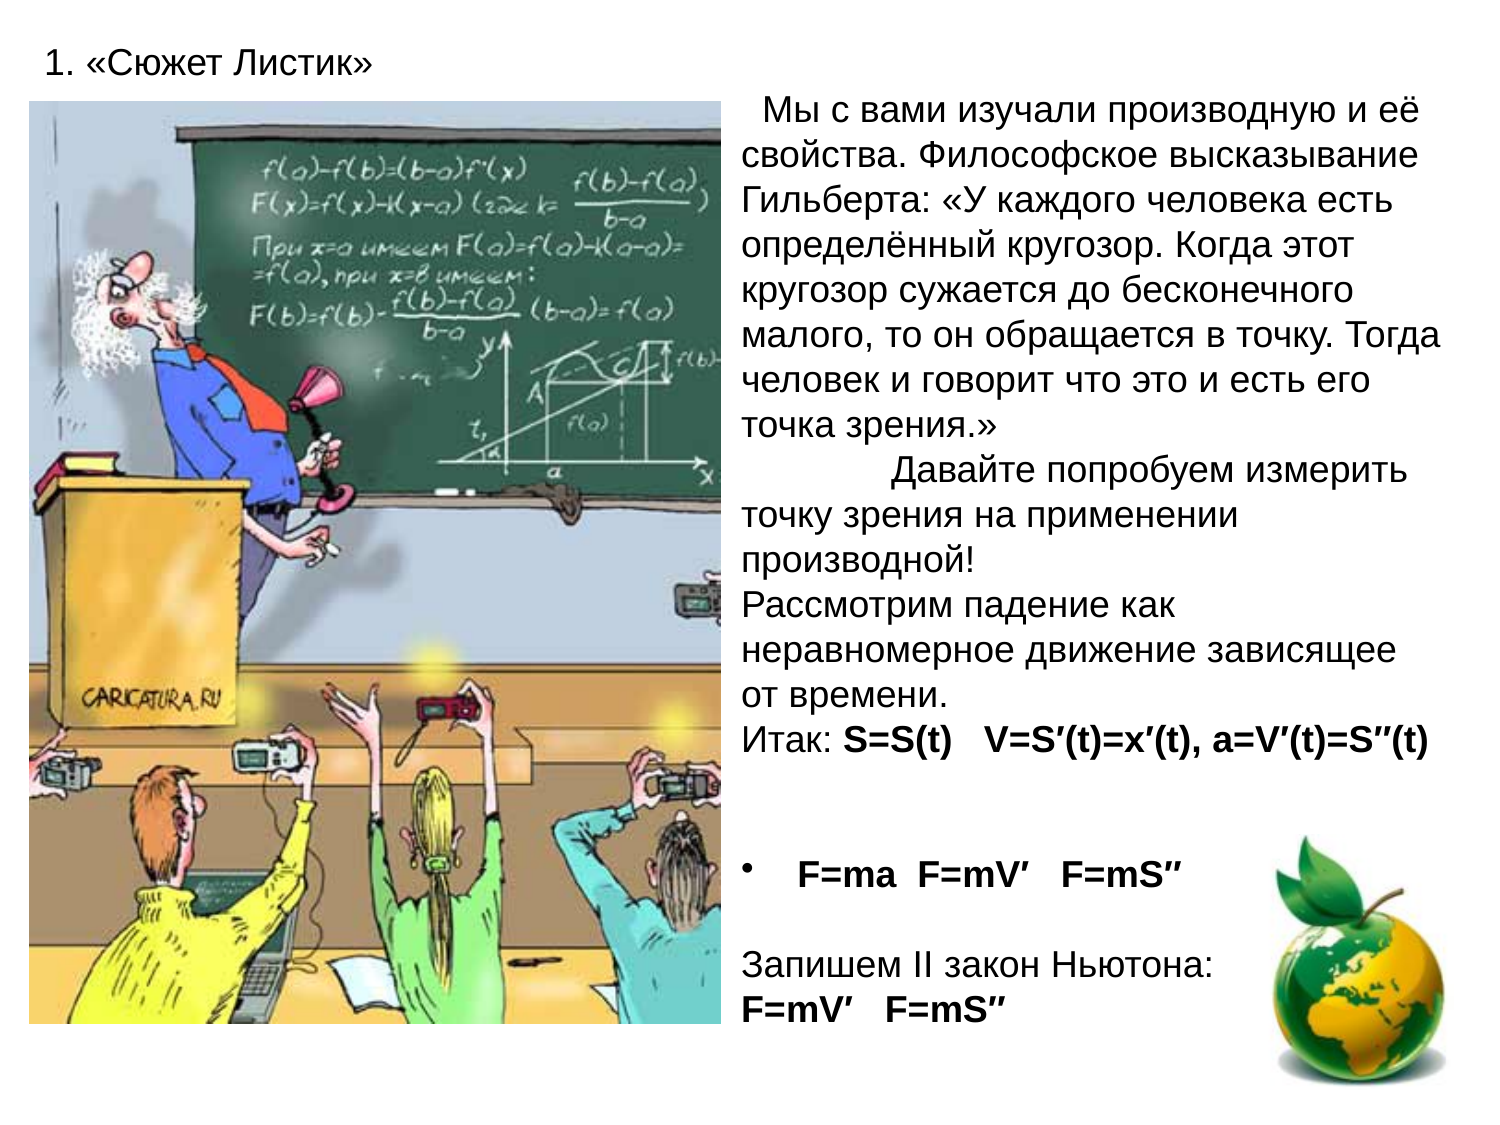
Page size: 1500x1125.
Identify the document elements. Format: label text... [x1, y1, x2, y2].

picture [1245, 833, 1454, 1090]
text_box 1. «Сюжет Листик» [29, 30, 892, 91]
text_box Мы с вами изучали производную и её свойства. Философское высказывание Гильберта: «У каждого человека есть определённый кругозор. Когда этот кругозор сужается до бесконечного малого, то он обращается в точку. Тогда человек и говорит что это и есть его точка зрения.» Давайте попробуем измерить точку зрения на применении производной! Рассмотрим падение как неравномерное движение зависящее от времени. Итак: S=S(t) V=S′(t)=x′(t), a=V′(t)=S″(t) F=ma F=mV′ F=mS″ Запишем II закон Ньютона: F=mV′ F=mS″ [726, 78, 1459, 1038]
picture [29, 101, 721, 1024]
